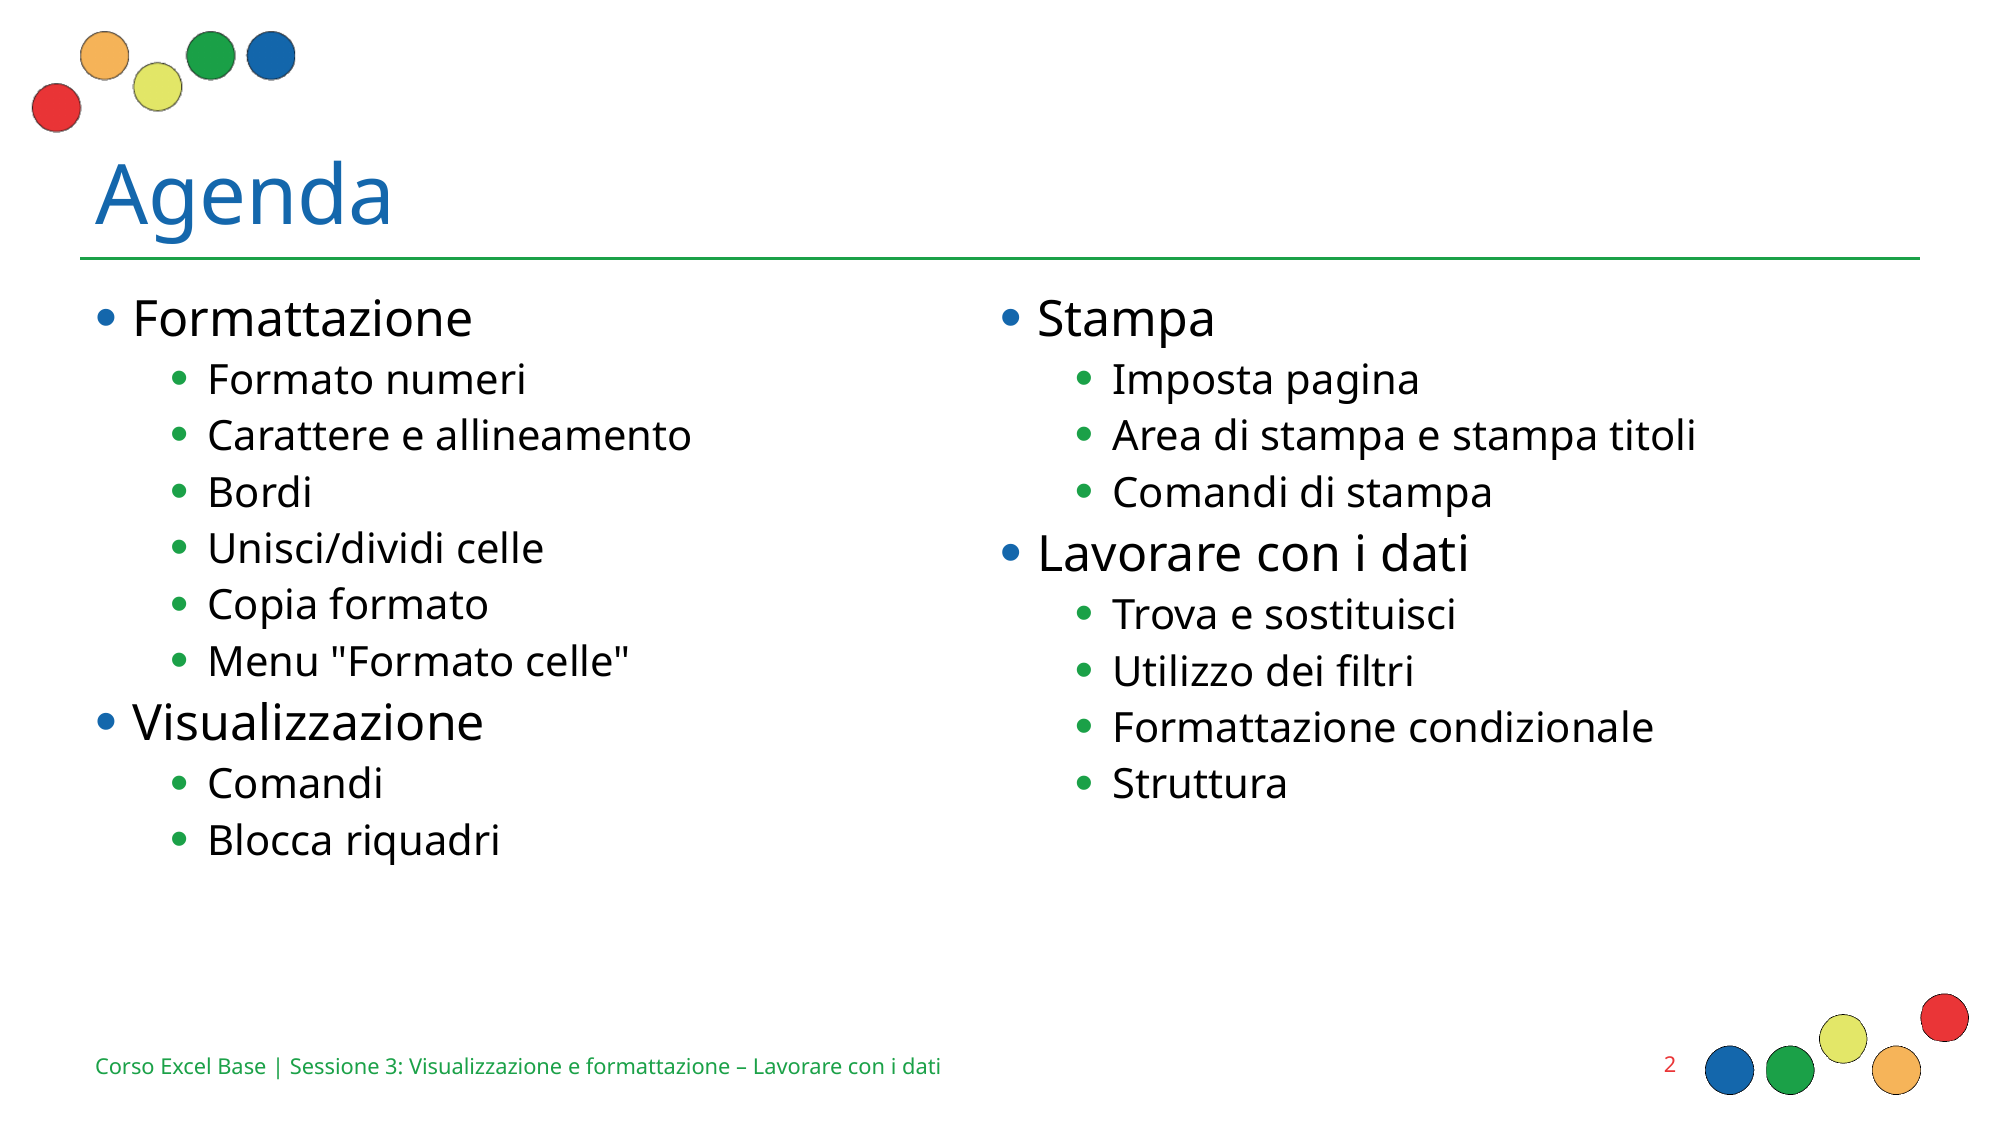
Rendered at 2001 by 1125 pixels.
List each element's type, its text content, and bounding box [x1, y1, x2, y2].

title Agenda [80, 123, 1920, 259]
list Formattazione Formato numeri Carattere e allineamento Bordi Unisci/dividi celle Copia formato Menu "Formato celle" Visualizzazione Comandi Blocca riquadri Stampa Imposta pagina Area di stampa e stampa titoli Comandi di stampa Lavorare con i dati Trova e sostituisci Utilizzo dei filtri Formattazione condizionale Struttura [80, 278, 1920, 1011]
picture [1704, 990, 1971, 1096]
picture [29, 30, 295, 135]
slide_number 2 [1583, 1035, 1692, 1096]
footer Corso Excel Base | Sessione 3: Visualizzazione e formattazione – Lavorare con i dati [80, 1035, 1571, 1096]
